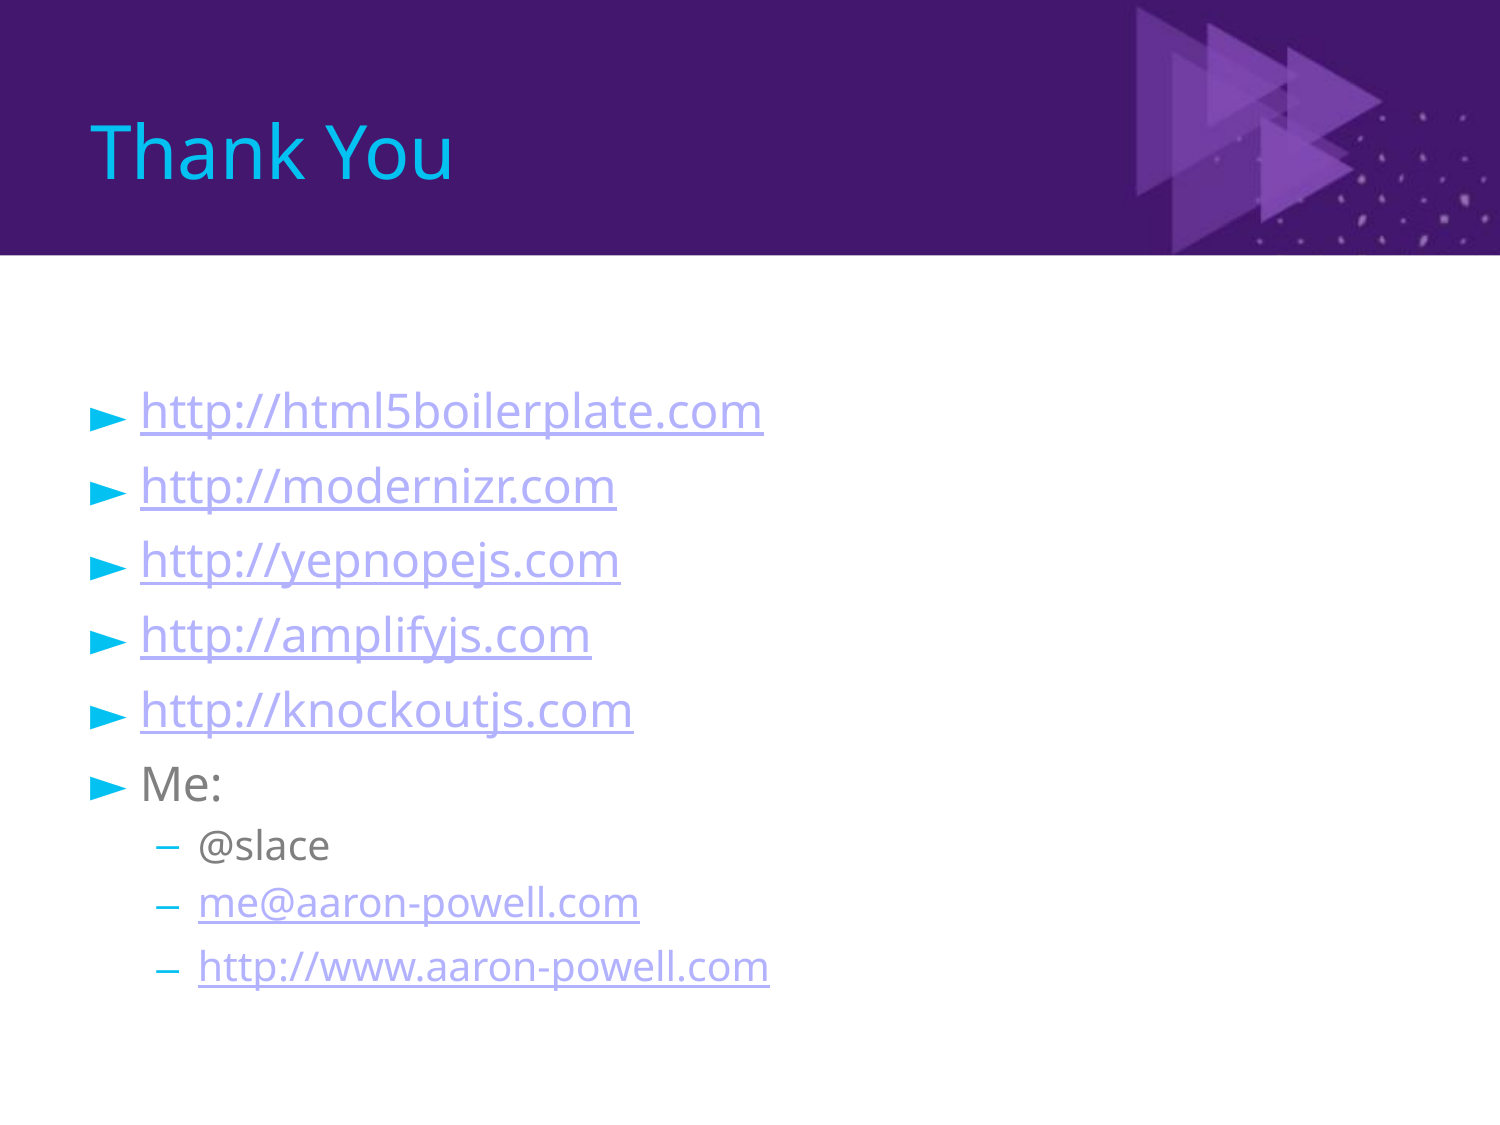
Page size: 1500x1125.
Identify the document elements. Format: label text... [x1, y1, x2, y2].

list http://html5boilerplate.com http://modernizr.com http://yepnopejs.com http://amplifyjs.com http://knockoutjs.com Me: @slace me@aaron-powell.com http://www.aaron-powell.com [75, 373, 1425, 1005]
title Thank You [75, 56, 1425, 244]
picture [0, 0, 1500, 255]
